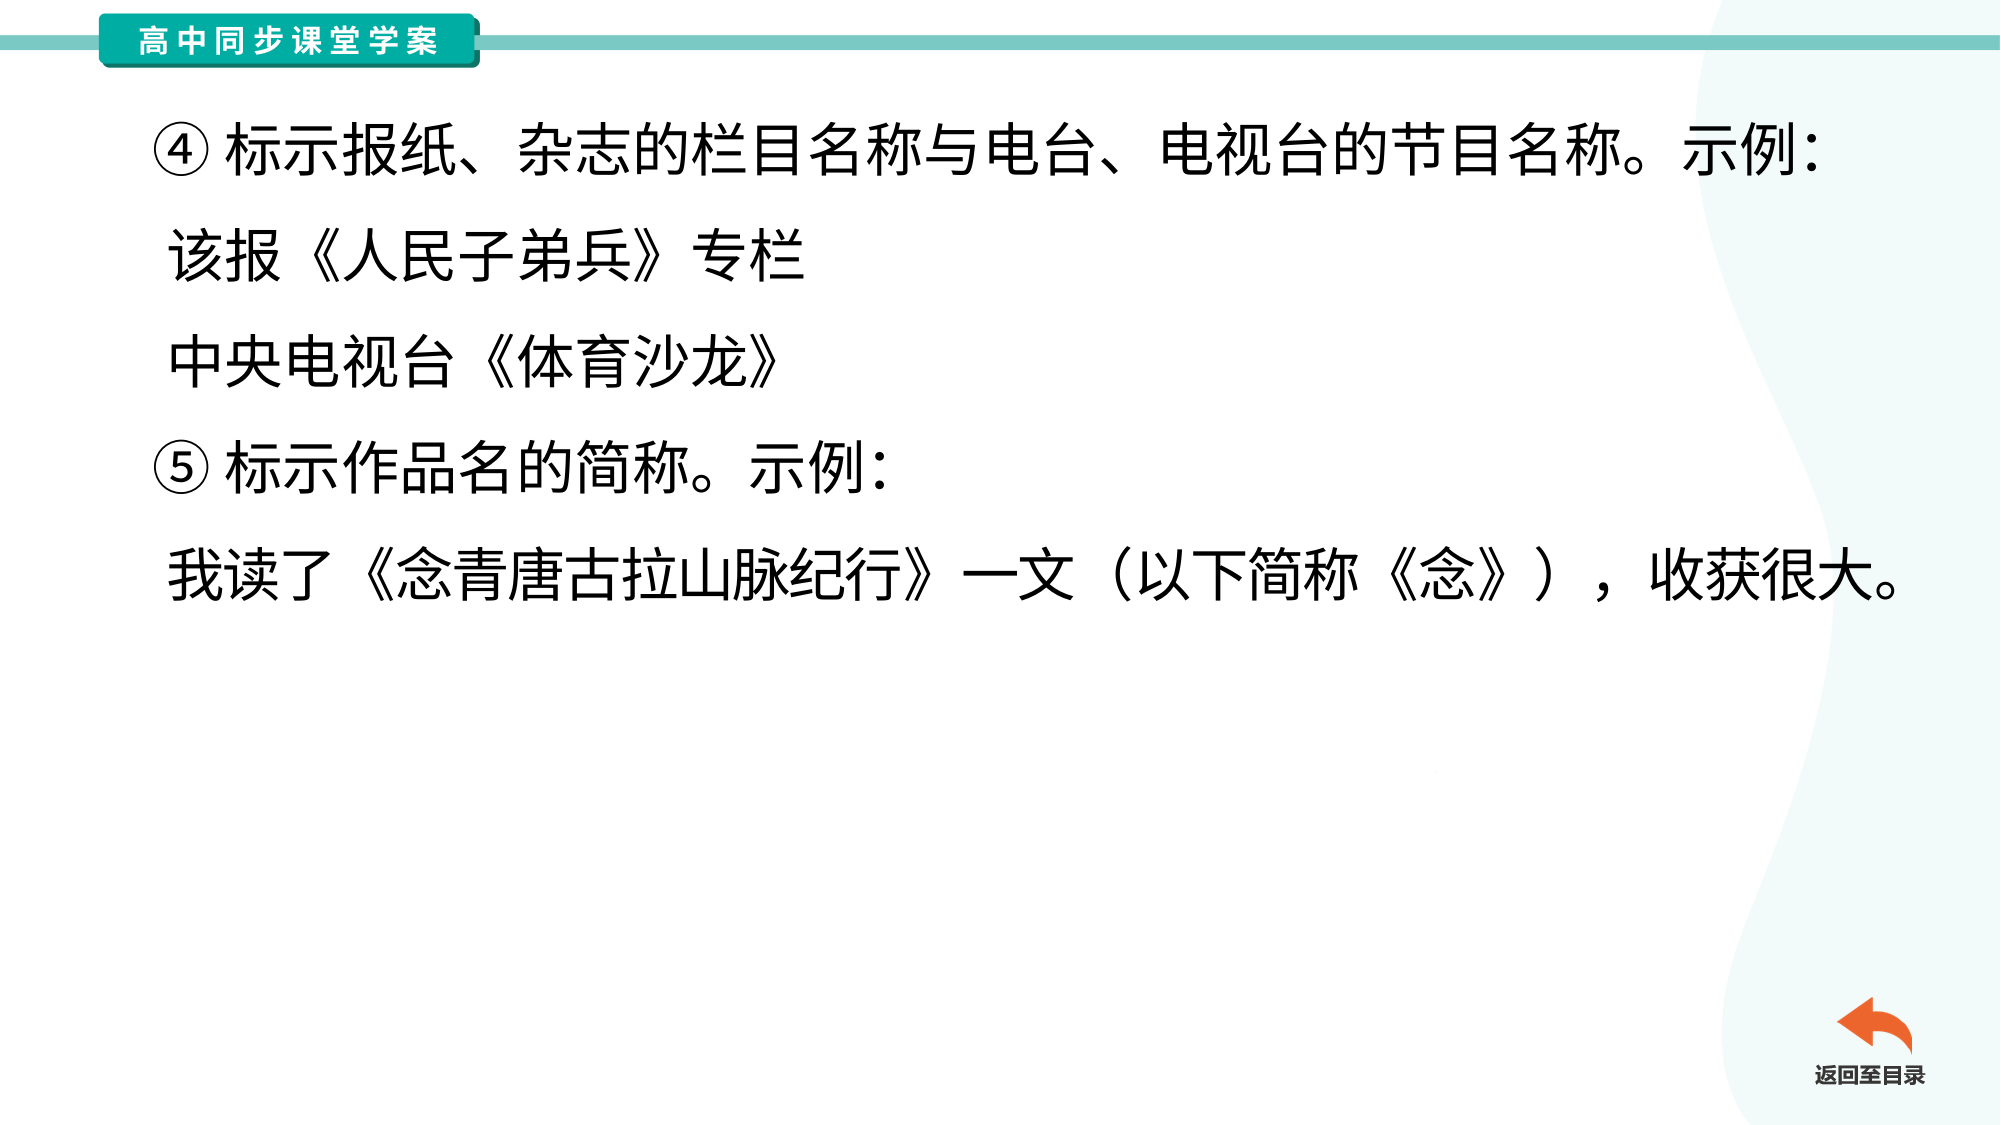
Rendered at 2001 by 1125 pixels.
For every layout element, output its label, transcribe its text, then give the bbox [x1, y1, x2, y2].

picture [0, 0, 2000, 1125]
text_box ④标示报纸、杂志的栏目名称与电台、电视台的节目名称。示例： 该报《人民子弟兵》专栏 中央电视台《体育沙龙》 ⑤标示作品名的简称。示例： 我读了《念青唐古拉山脉纪行》一文（以下简称《念》），收获很大。 [100, 76, 1899, 608]
